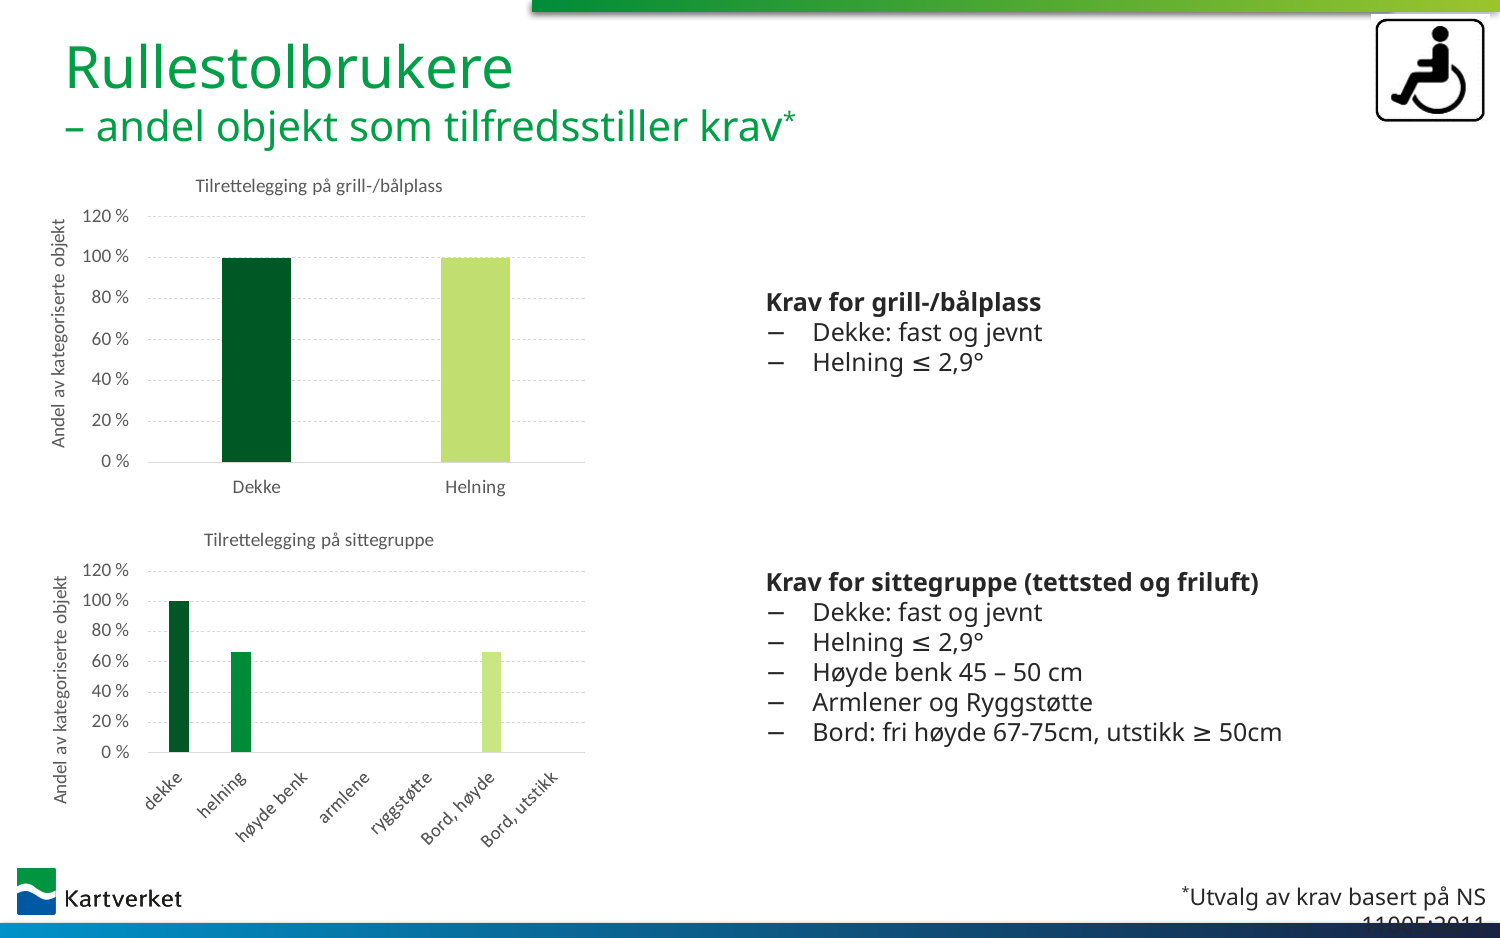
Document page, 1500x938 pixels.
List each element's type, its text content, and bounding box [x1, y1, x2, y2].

text_box *Utvalg av krav basert på NS 11005:2011 [1068, 873, 1500, 938]
text_box Rullestolbrukere – andel objekt som tilfredsstiller krav* [49, 14, 1431, 158]
text_box Krav for sittegruppe (tettsted og friluft) Dekke: fast og jevnt Helning ≤ 2,9° Høyde benk 45 – 50 cm Armlener og Ryggstøtte Bord: fri høyde 67-75cm, utstikk ≥ 50cm [750, 559, 1500, 754]
text_box Krav for grill-/bålplass Dekke: fast og jevnt Helning ≤ 2,9° [750, 279, 1452, 384]
picture [1371, 13, 1491, 127]
picture [41, 166, 596, 505]
picture [41, 520, 596, 859]
